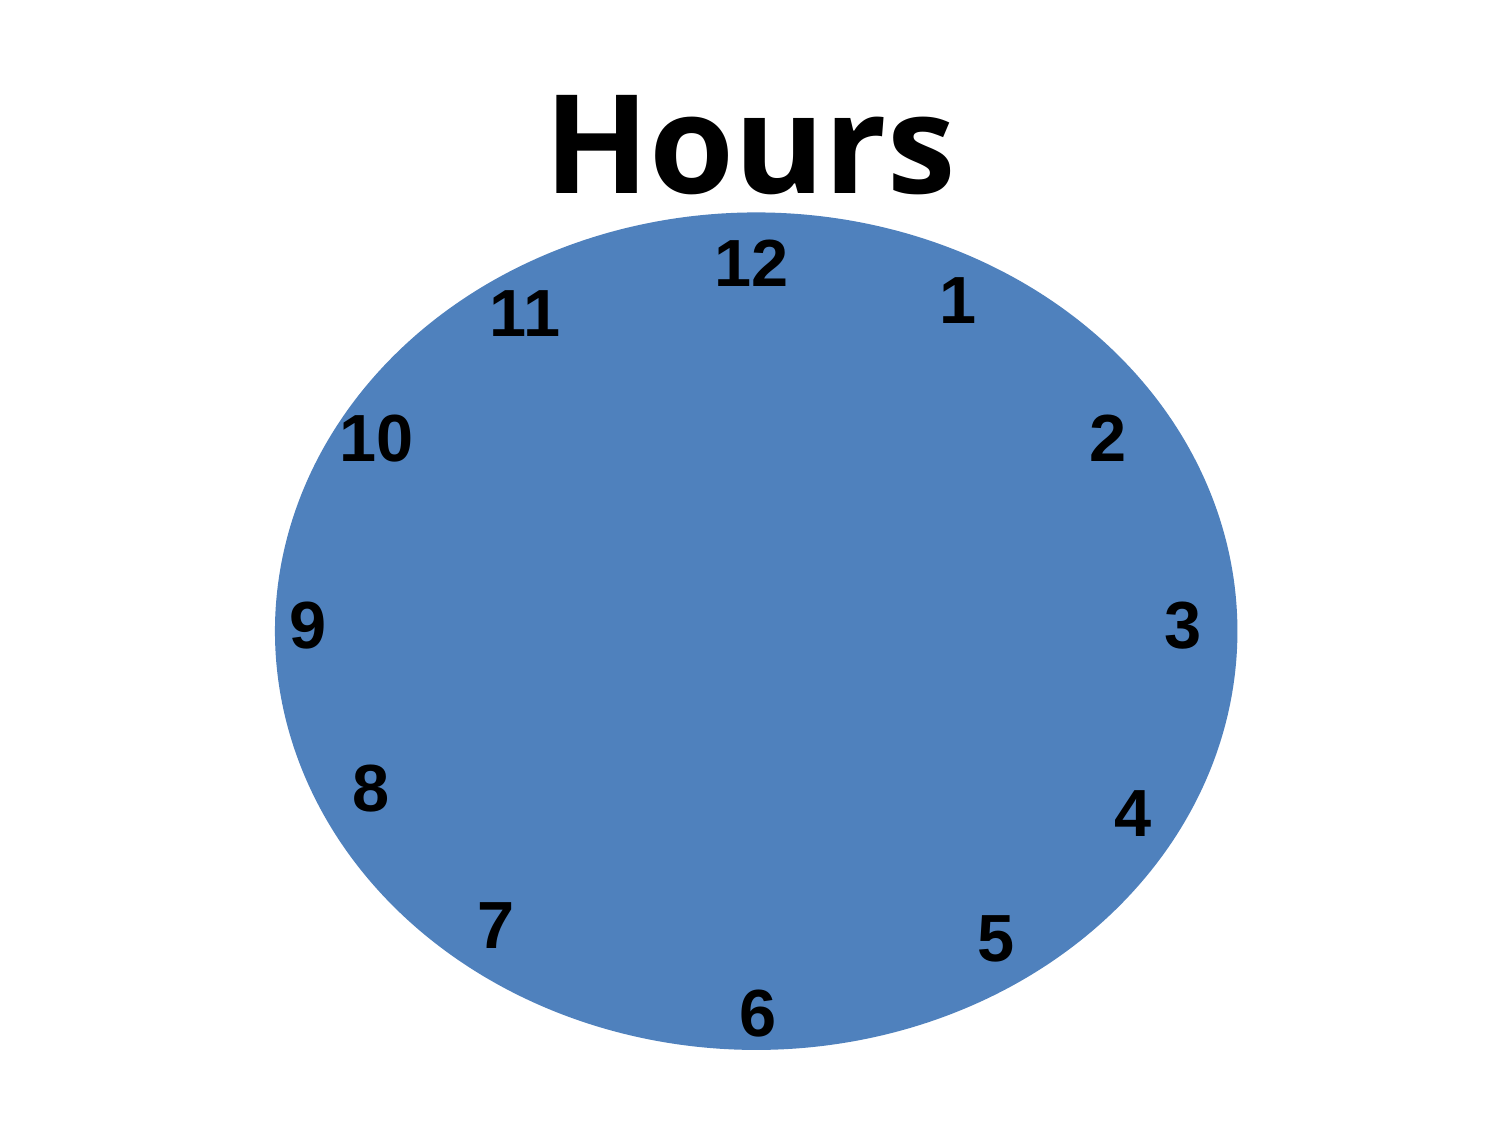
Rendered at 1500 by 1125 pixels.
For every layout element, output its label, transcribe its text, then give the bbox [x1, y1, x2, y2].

text_box 6 [725, 962, 825, 1058]
text_box 12 [699, 212, 813, 308]
text_box 2 [1074, 387, 1175, 483]
text_box 1 [924, 249, 1025, 345]
text_box 4 [1100, 762, 1200, 858]
text_box 7 [462, 874, 563, 970]
text_box 10 [324, 387, 438, 483]
text_box 8 [337, 737, 438, 833]
text_box 3 [1149, 574, 1250, 670]
text_box 11 [474, 262, 588, 358]
text_box 9 [275, 574, 375, 670]
title Hours [75, 45, 1425, 233]
text_box [272, 233, 1238, 1052]
text_box 5 [962, 887, 1063, 983]
